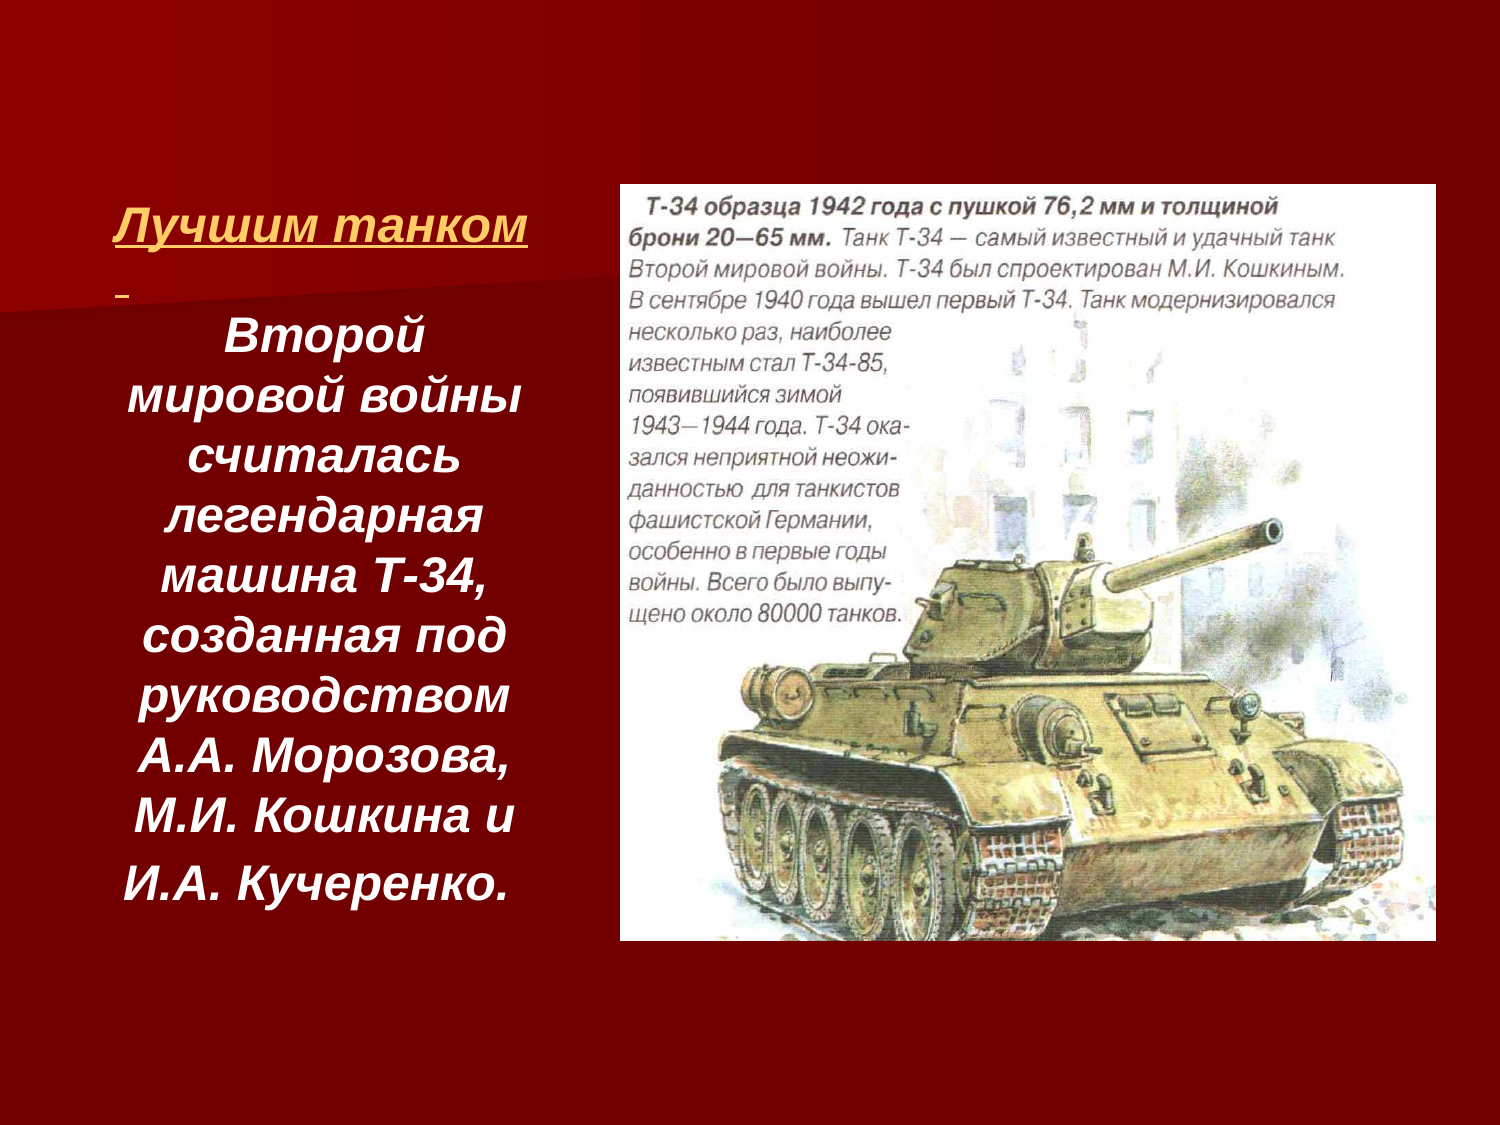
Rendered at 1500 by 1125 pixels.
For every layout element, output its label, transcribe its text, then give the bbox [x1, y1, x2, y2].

text_box Лучшим танком Второй мировой войны считалась легендарная машина Т-34, созданная под руководством А.А. Морозова, М.И. Кошкина и И.А. Кучеренко. [100, 184, 550, 870]
picture [619, 184, 1436, 941]
